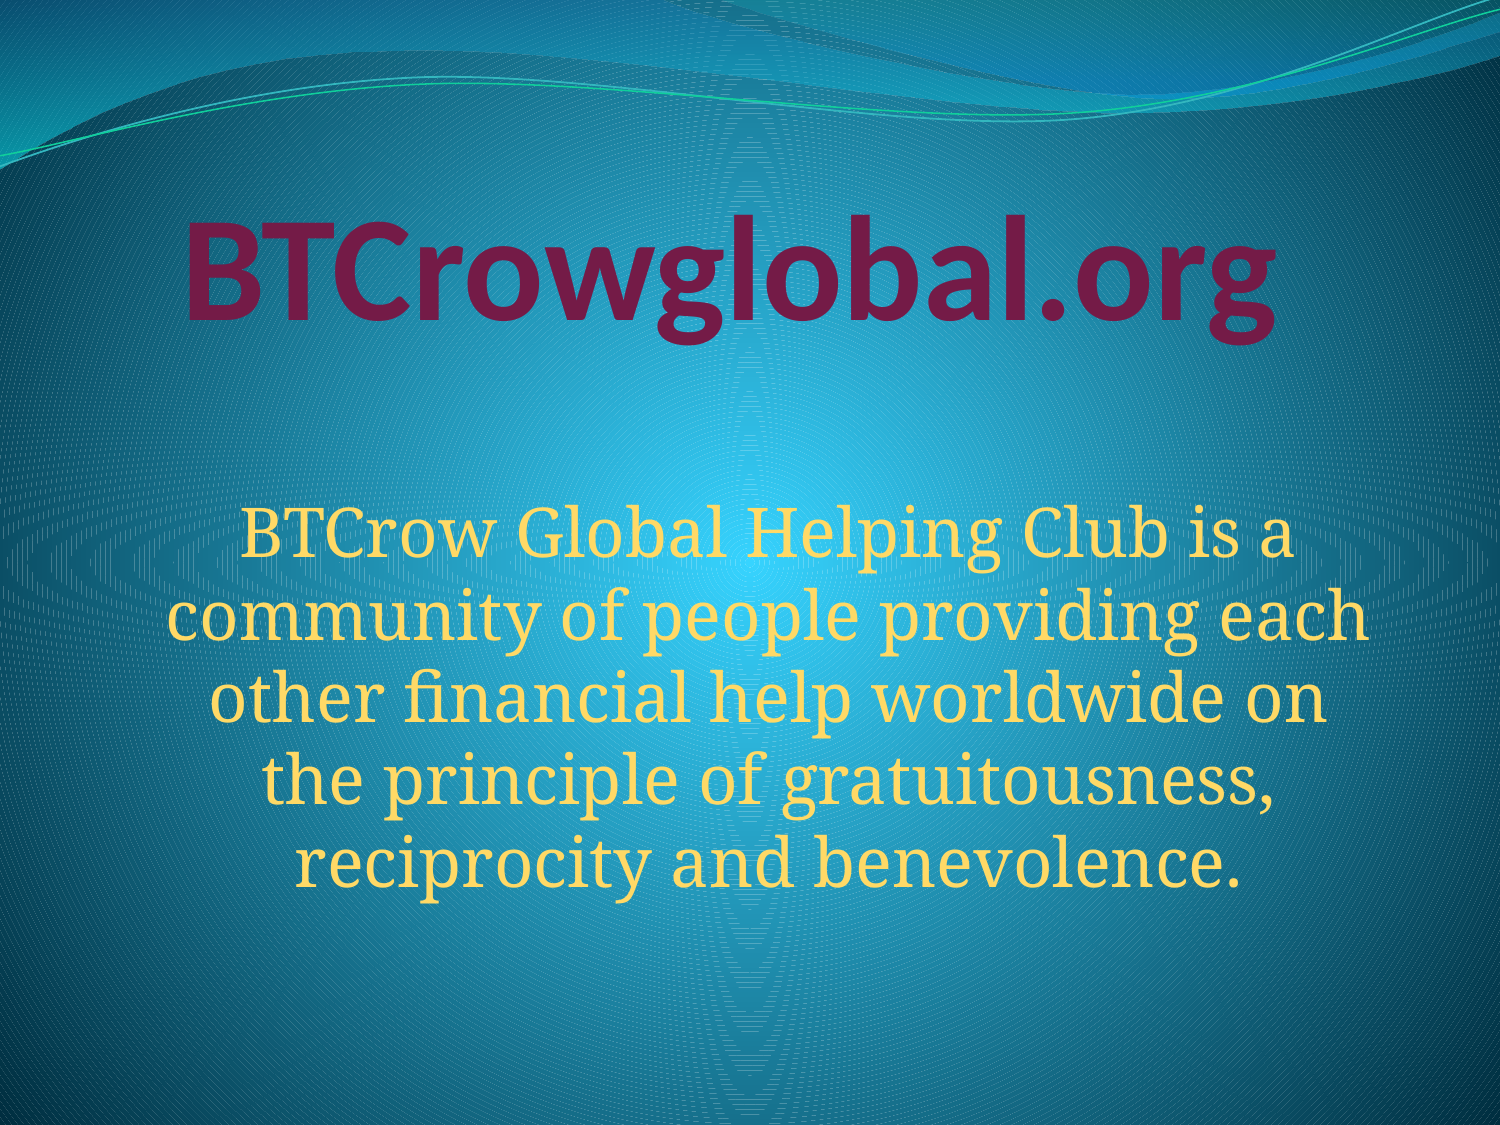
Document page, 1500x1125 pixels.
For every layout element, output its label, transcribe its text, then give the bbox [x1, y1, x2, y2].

text_box BTCrow Global Helping Club is a community of people providing each other financial help worldwide on the principle of gratuitousness, reciprocity and benevolence. [150, 481, 1389, 901]
title BTCrowglobal.org [0, 130, 1481, 351]
